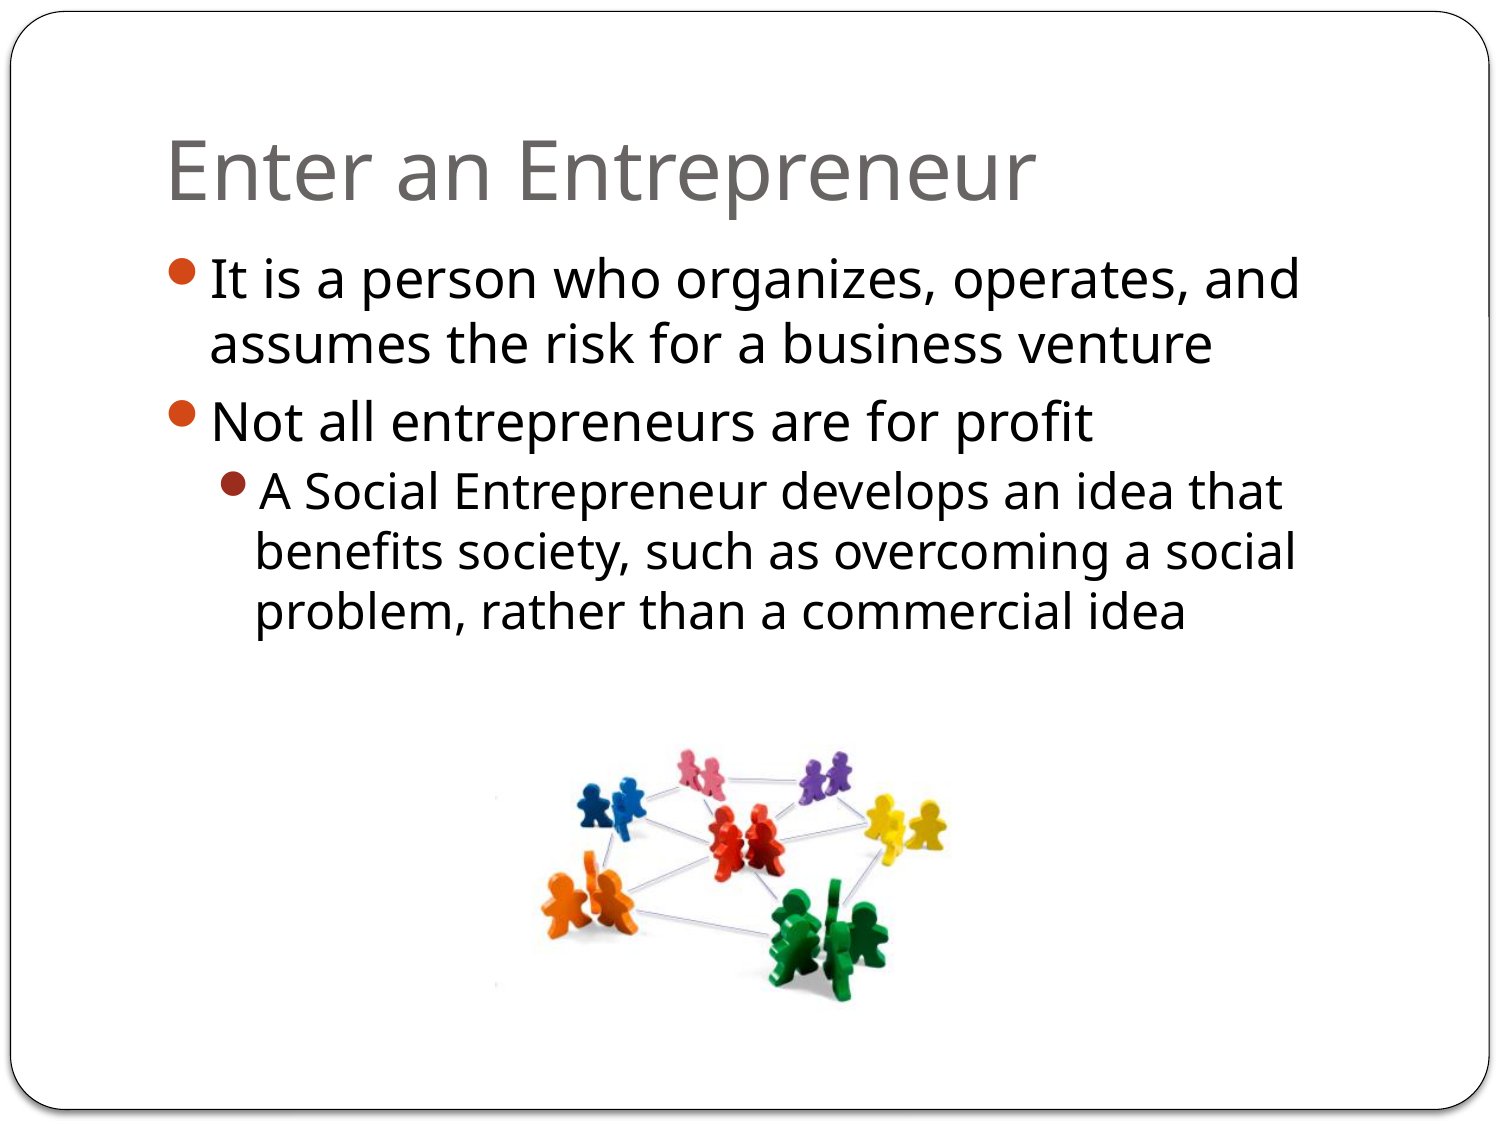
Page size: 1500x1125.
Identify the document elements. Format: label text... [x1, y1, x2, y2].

title Enter an Entrepreneur [150, 45, 1425, 233]
list It is a person who organizes, operates, and assumes the risk for a business venture Not all entrepreneurs are for profit A Social Entrepreneur develops an idea that benefits society, such as overcoming a social problem, rather than a commercial idea [150, 237, 1425, 988]
picture [494, 687, 1009, 1051]
